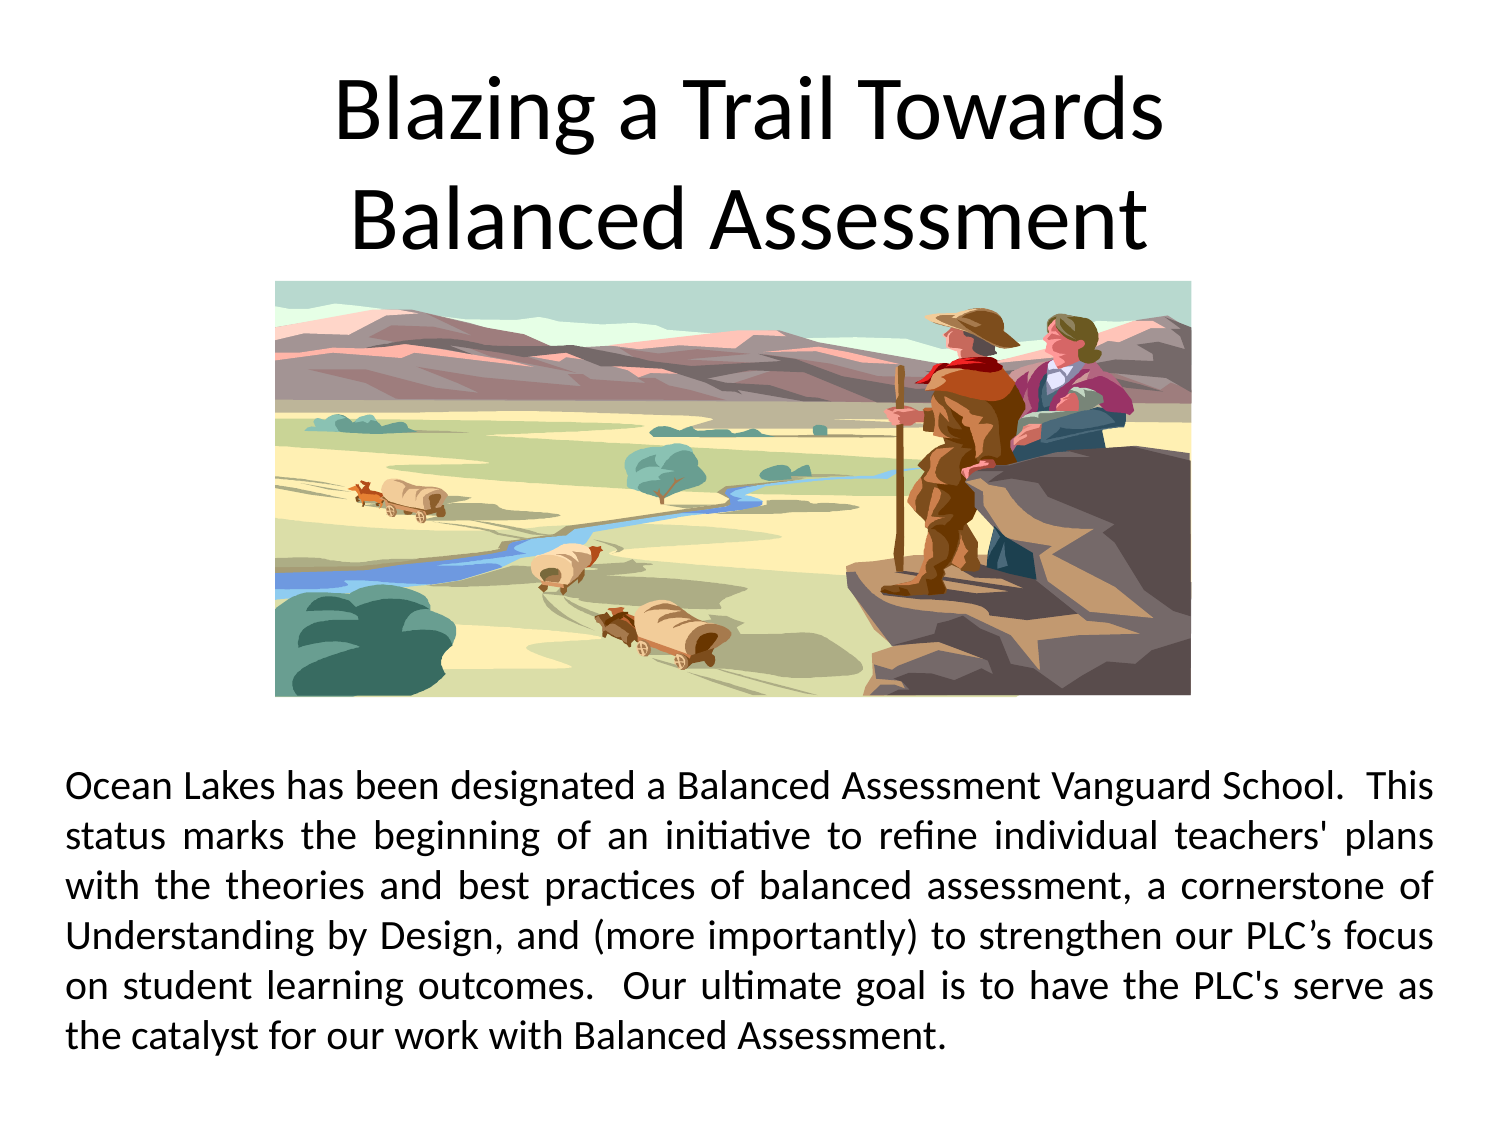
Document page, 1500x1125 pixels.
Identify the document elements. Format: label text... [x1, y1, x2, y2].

subtitle Ocean Lakes has been designated a Balanced Assessment Vanguard School. This status marks the beginning of an initiative to refine individual teachers' plans with the theories and best practices of balanced assessment, a cornerstone of Understanding by Design, and (more importantly) to strengthen our PLC’s focus on student learning outcomes. Our ultimate goal is to have the PLC's serve as the catalyst for our work with Balanced Assessment. [50, 750, 1450, 1038]
picture [274, 274, 1201, 704]
title Blazing a Trail Towards Balanced Assessment [112, 37, 1388, 279]
